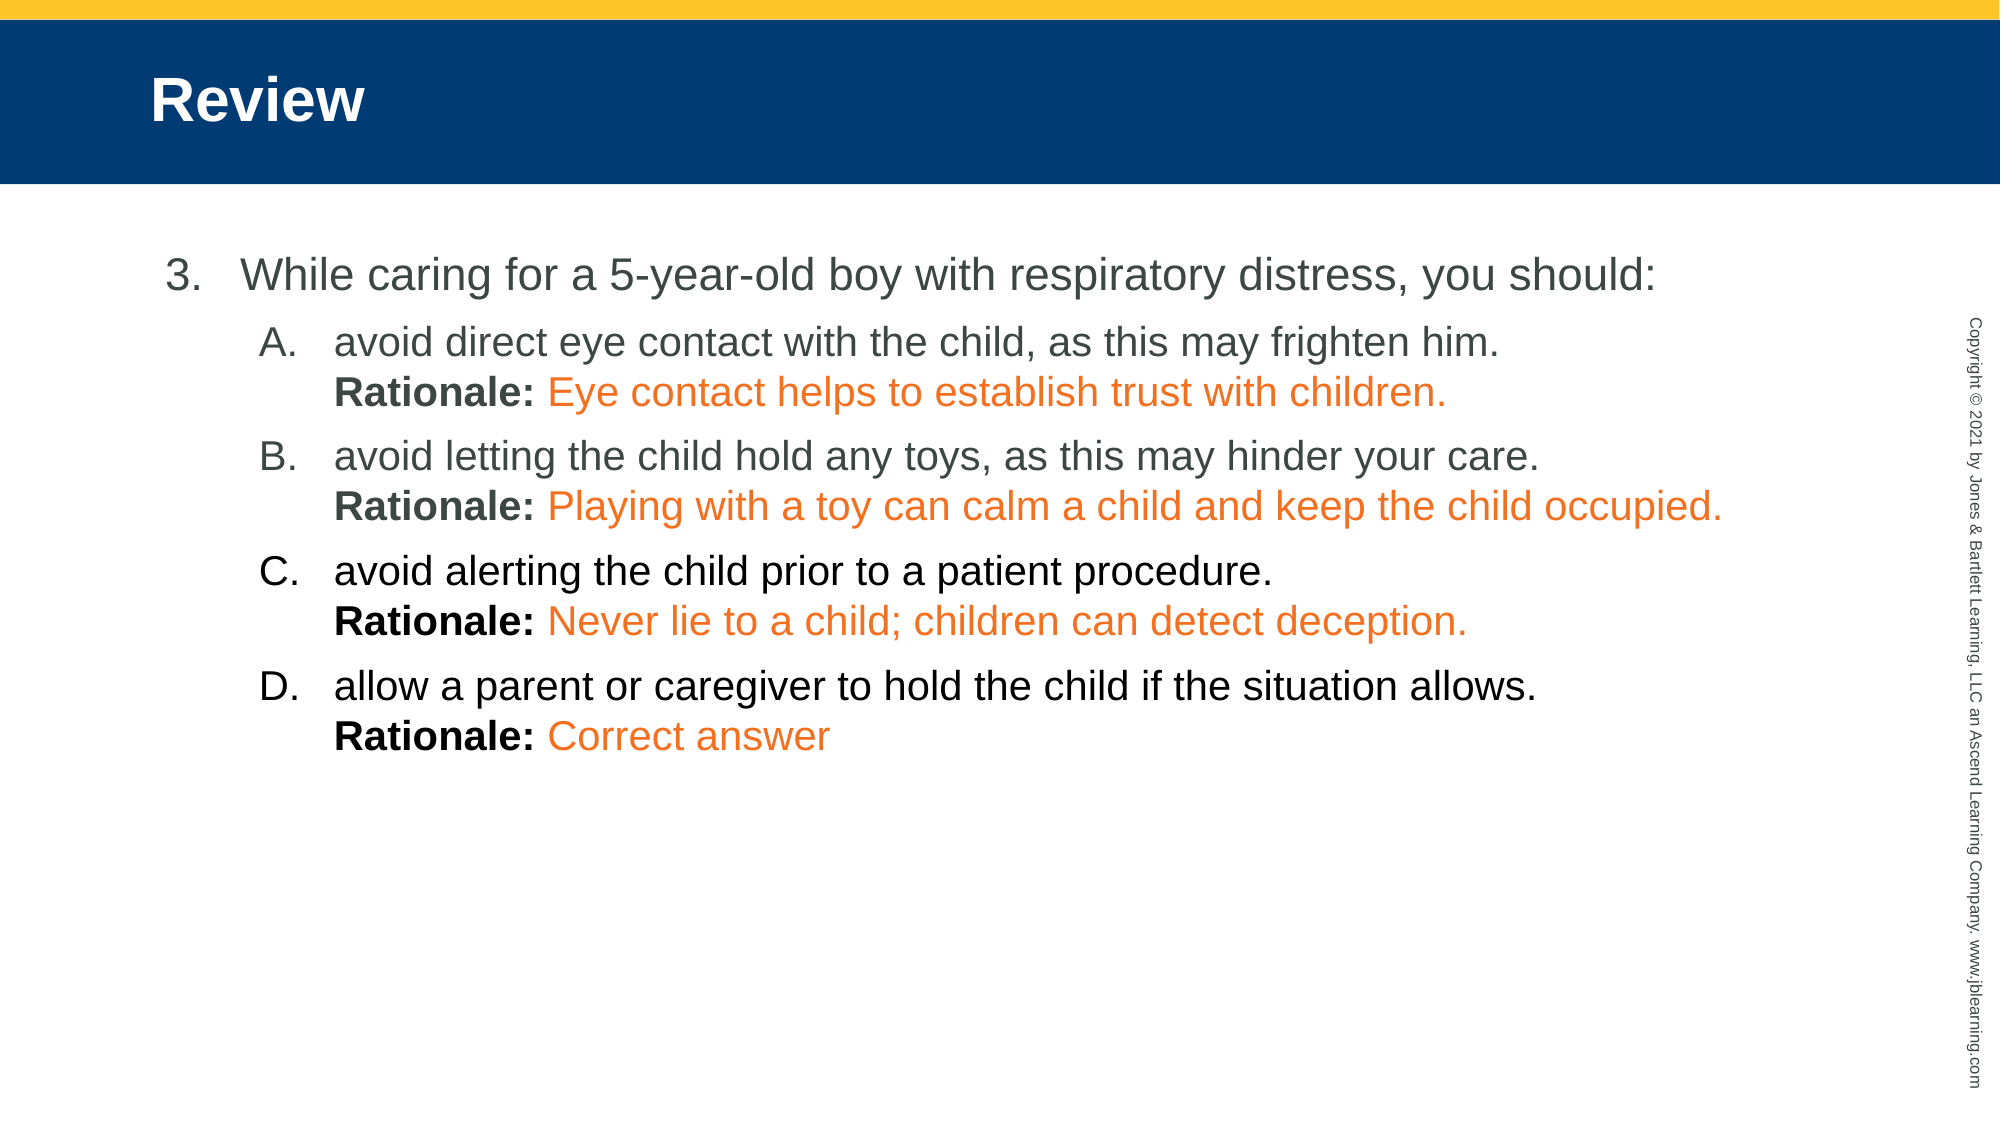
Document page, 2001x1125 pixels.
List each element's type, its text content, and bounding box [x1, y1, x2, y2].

list While caring for a 5-year-old boy with respiratory distress, you should: avoid direct eye contact with the child, as this may frighten him. Rationale: Eye contact helps to establish trust with children. avoid letting the child hold any toys, as this may hinder your care. Rationale: Playing with a toy can calm a child and keep the child occupied. avoid alerting the child prior to a patient procedure. Rationale: Never lie to a child; children can detect deception. allow a parent or caregiver to hold the child if the situation allows. Rationale: Correct answer [150, 237, 1850, 1025]
title Review [0, 19, 2000, 185]
